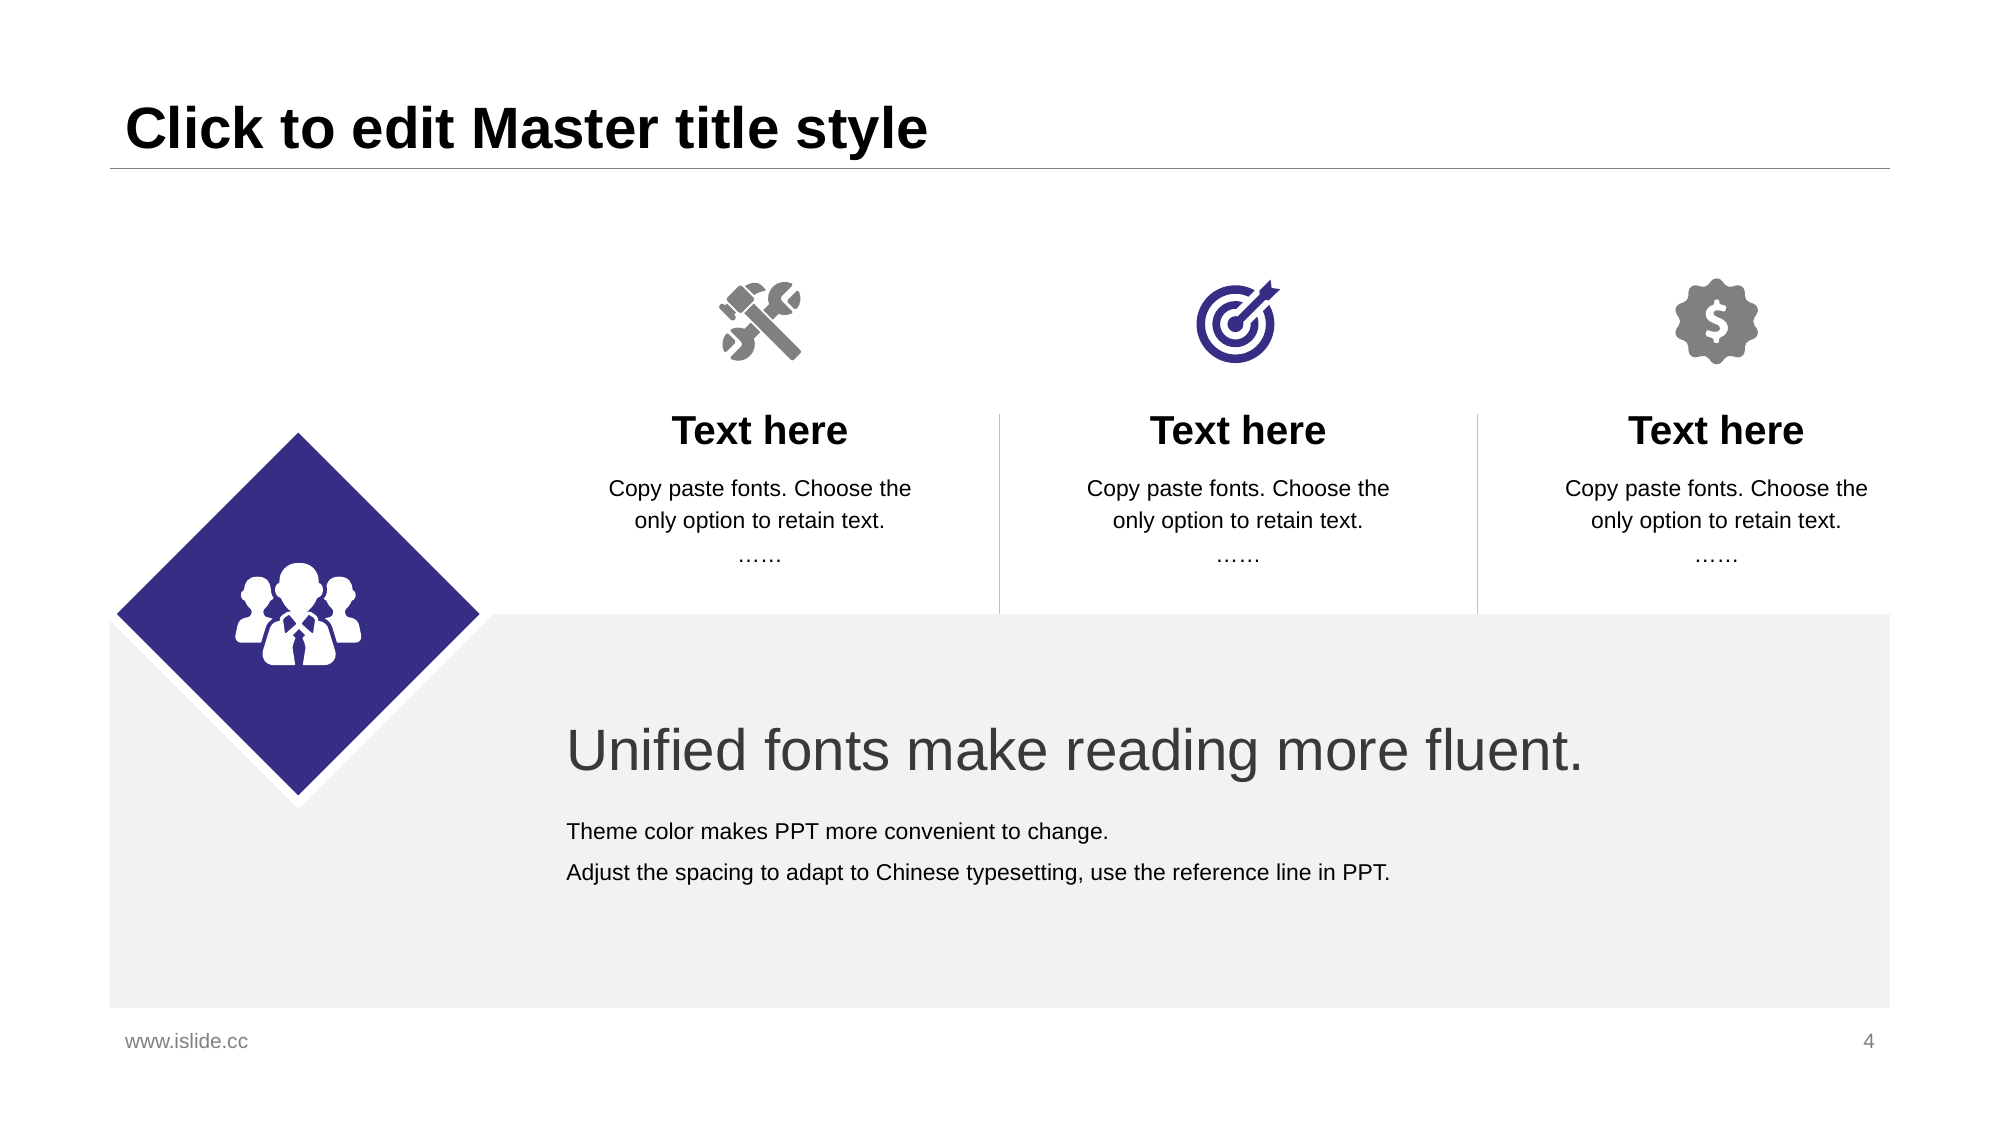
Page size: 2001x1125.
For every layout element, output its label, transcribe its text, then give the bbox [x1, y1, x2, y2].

title Click to edit Master title style [109, 0, 1890, 169]
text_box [109, 277, 1890, 1008]
footer www.islide.cc [109, 1023, 790, 1058]
slide_number 4 [1412, 1023, 1890, 1058]
